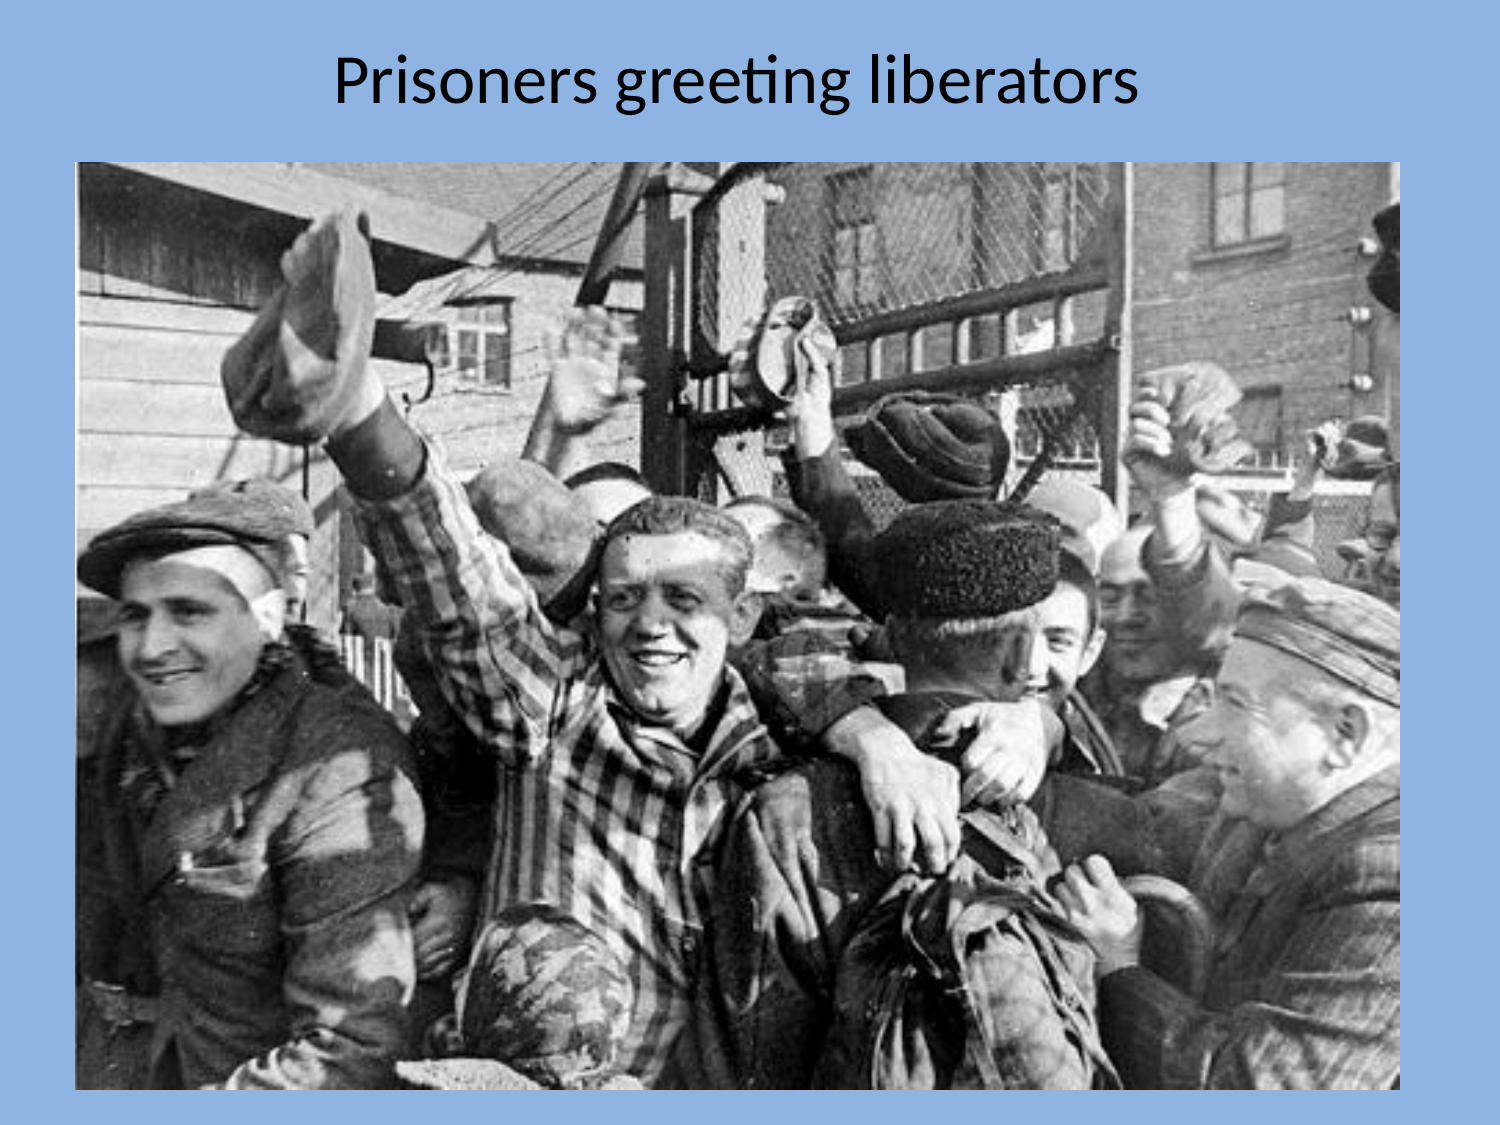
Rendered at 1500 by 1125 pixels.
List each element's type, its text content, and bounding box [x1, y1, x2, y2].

picture [74, 162, 1401, 1091]
title Prisoners greeting liberators [62, 24, 1413, 125]
